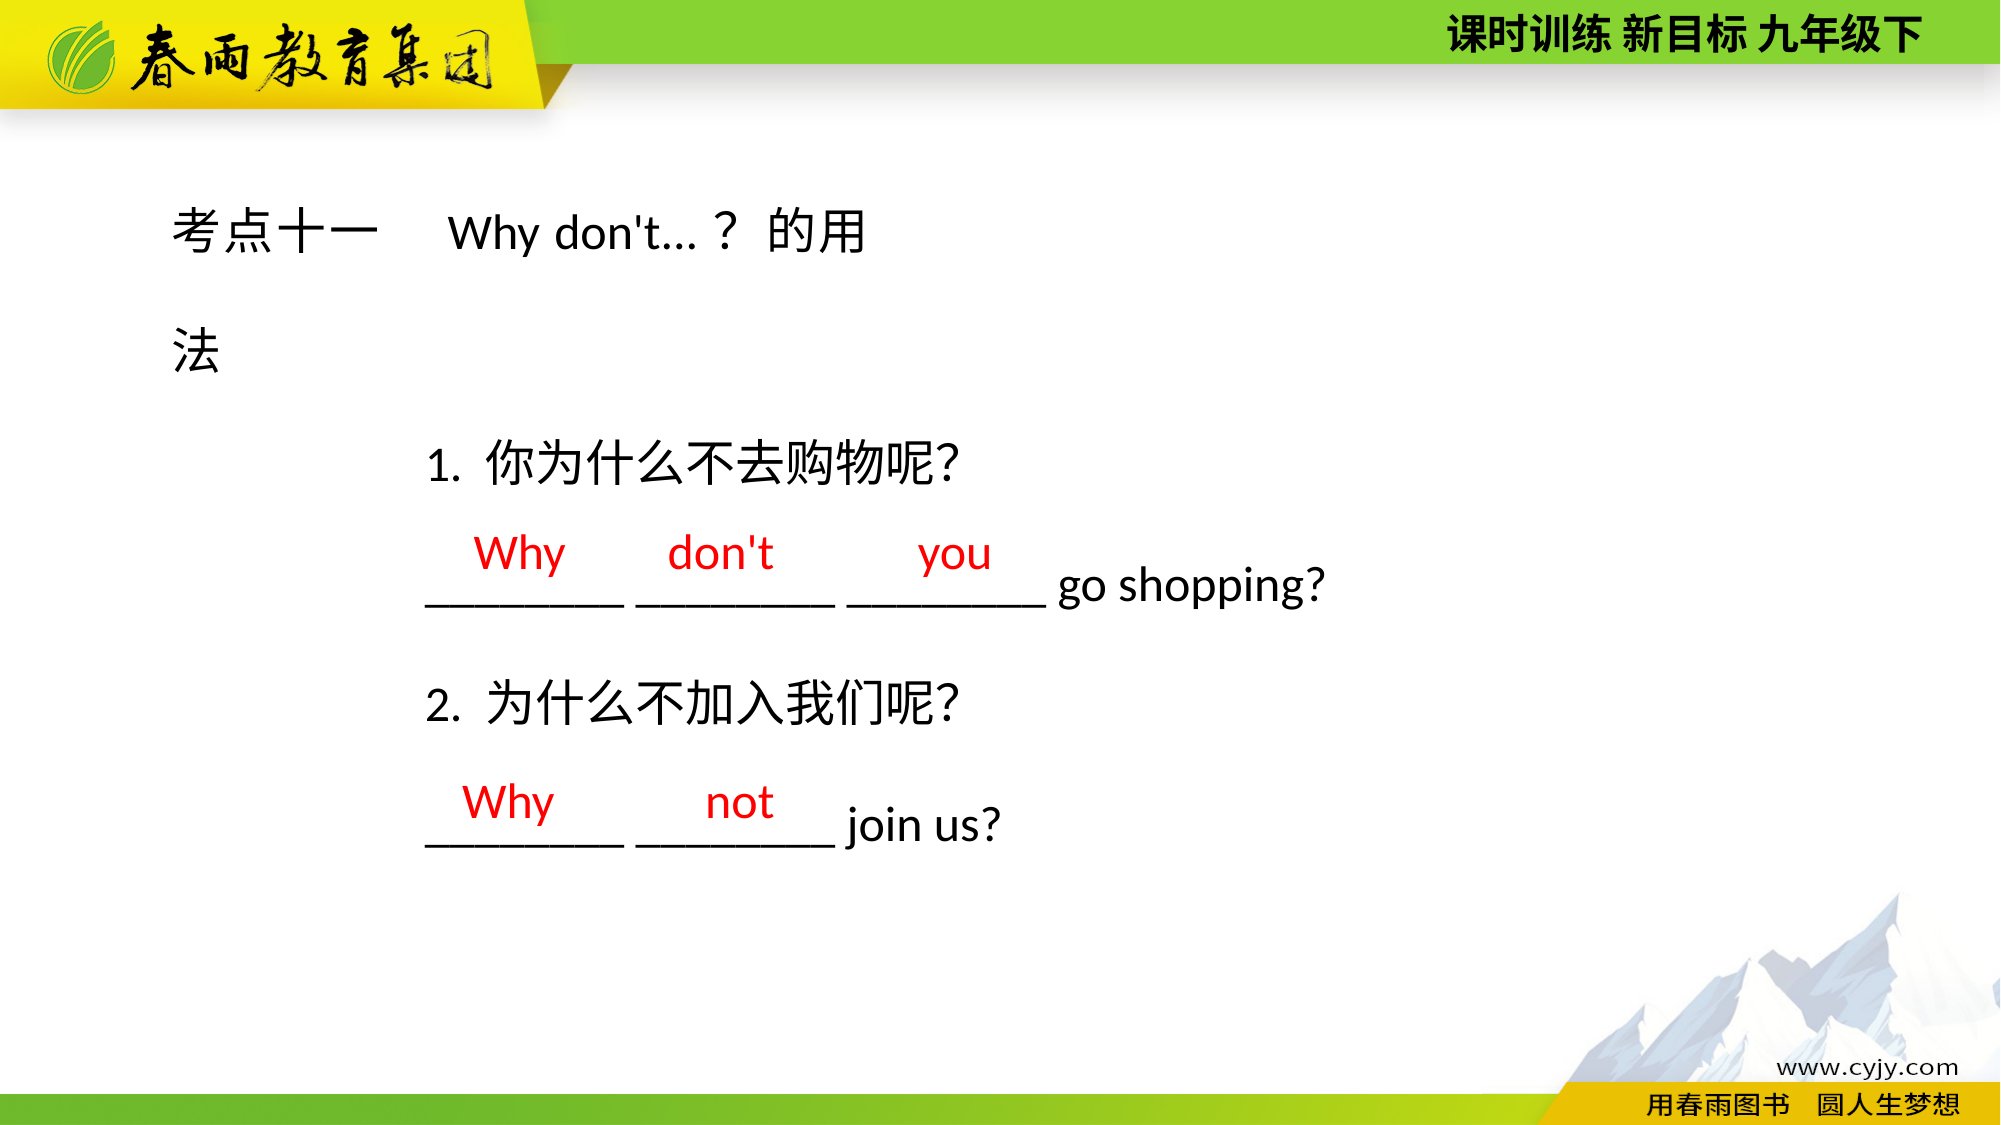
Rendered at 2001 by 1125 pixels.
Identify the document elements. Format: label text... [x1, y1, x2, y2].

text_box 1. 你为什么不去购物呢？ ________ ________ ________ go shopping? 2. 为什么不加入我们呢？ ________ ________ join us? [409, 363, 1643, 859]
text_box not [690, 761, 790, 836]
text_box you [903, 512, 1008, 587]
text_box Why [447, 761, 570, 836]
picture [0, 0, 2001, 1125]
text_box Why [458, 512, 582, 587]
text_box don't [653, 512, 790, 587]
text_box 考点十一 Why don't...？的用法 [156, 132, 884, 268]
